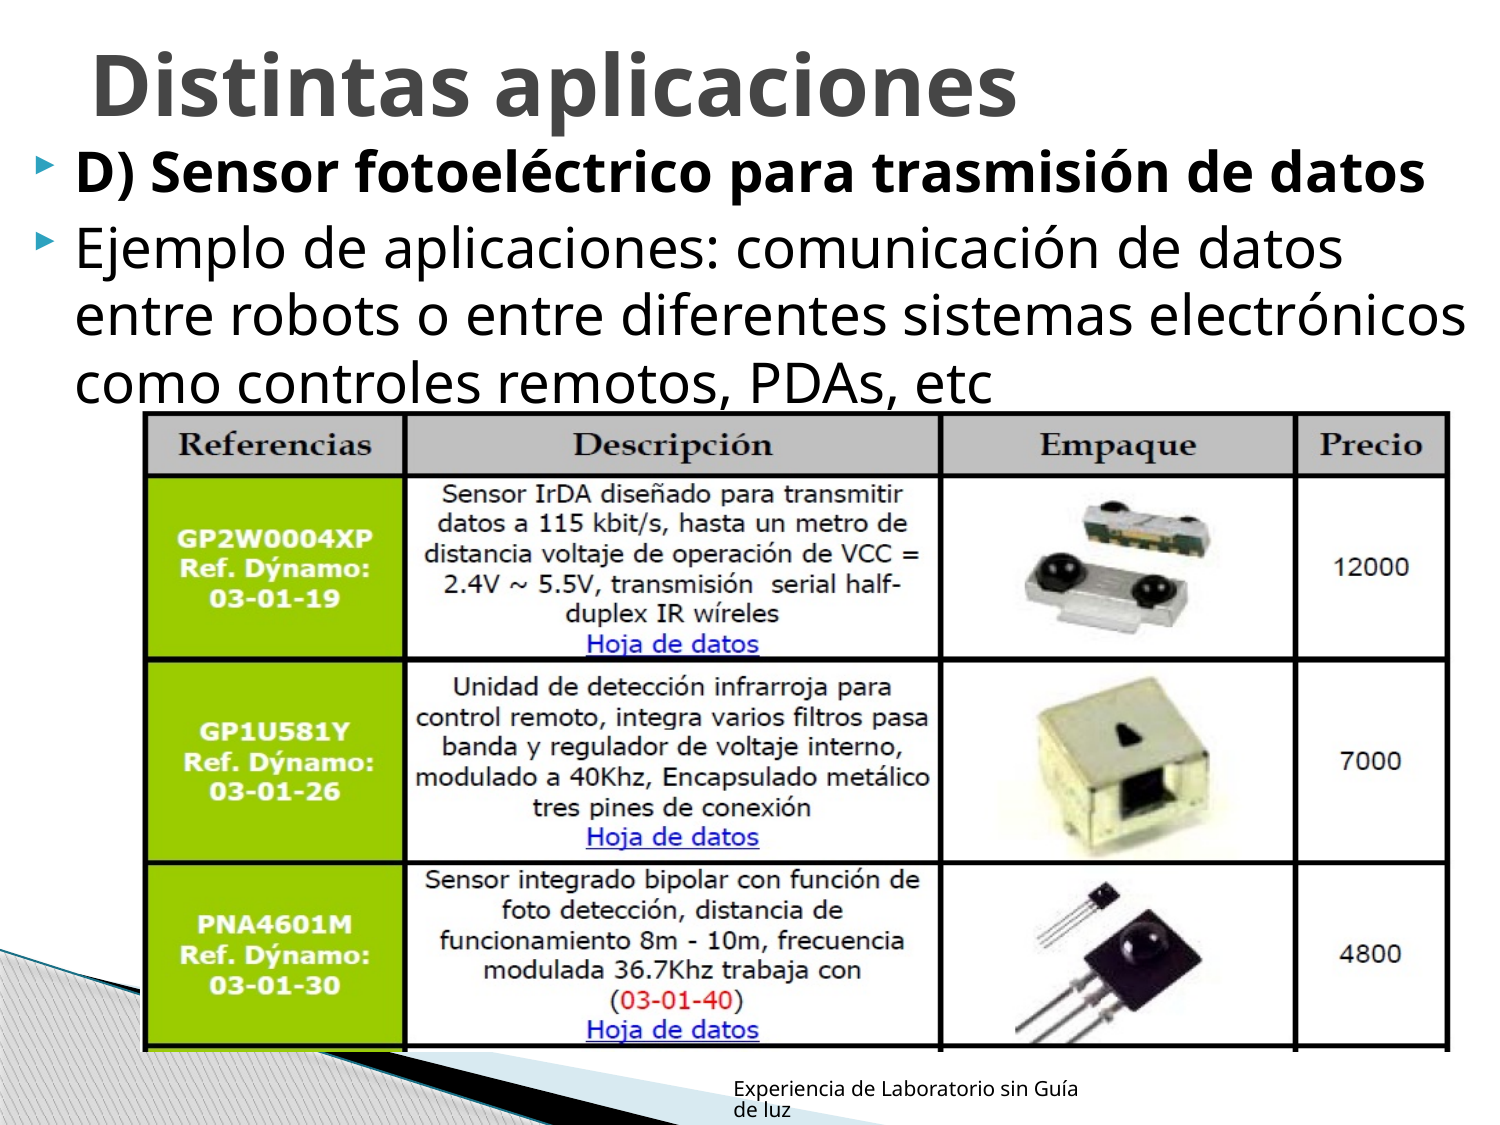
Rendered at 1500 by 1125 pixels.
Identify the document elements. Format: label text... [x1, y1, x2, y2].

title Distintas aplicaciones [75, 0, 1425, 164]
list D) Sensor fotoeléctrico para trasmisión de datos Ejemplo de aplicaciones: comunicación de datos entre robots o entre diferentes sistemas electrónicos como controles remotos, PDAs, etc [0, 128, 1500, 986]
picture [140, 409, 1460, 1052]
footer Experiencia de Laboratorio sin Guía de luz [718, 1065, 1105, 1112]
